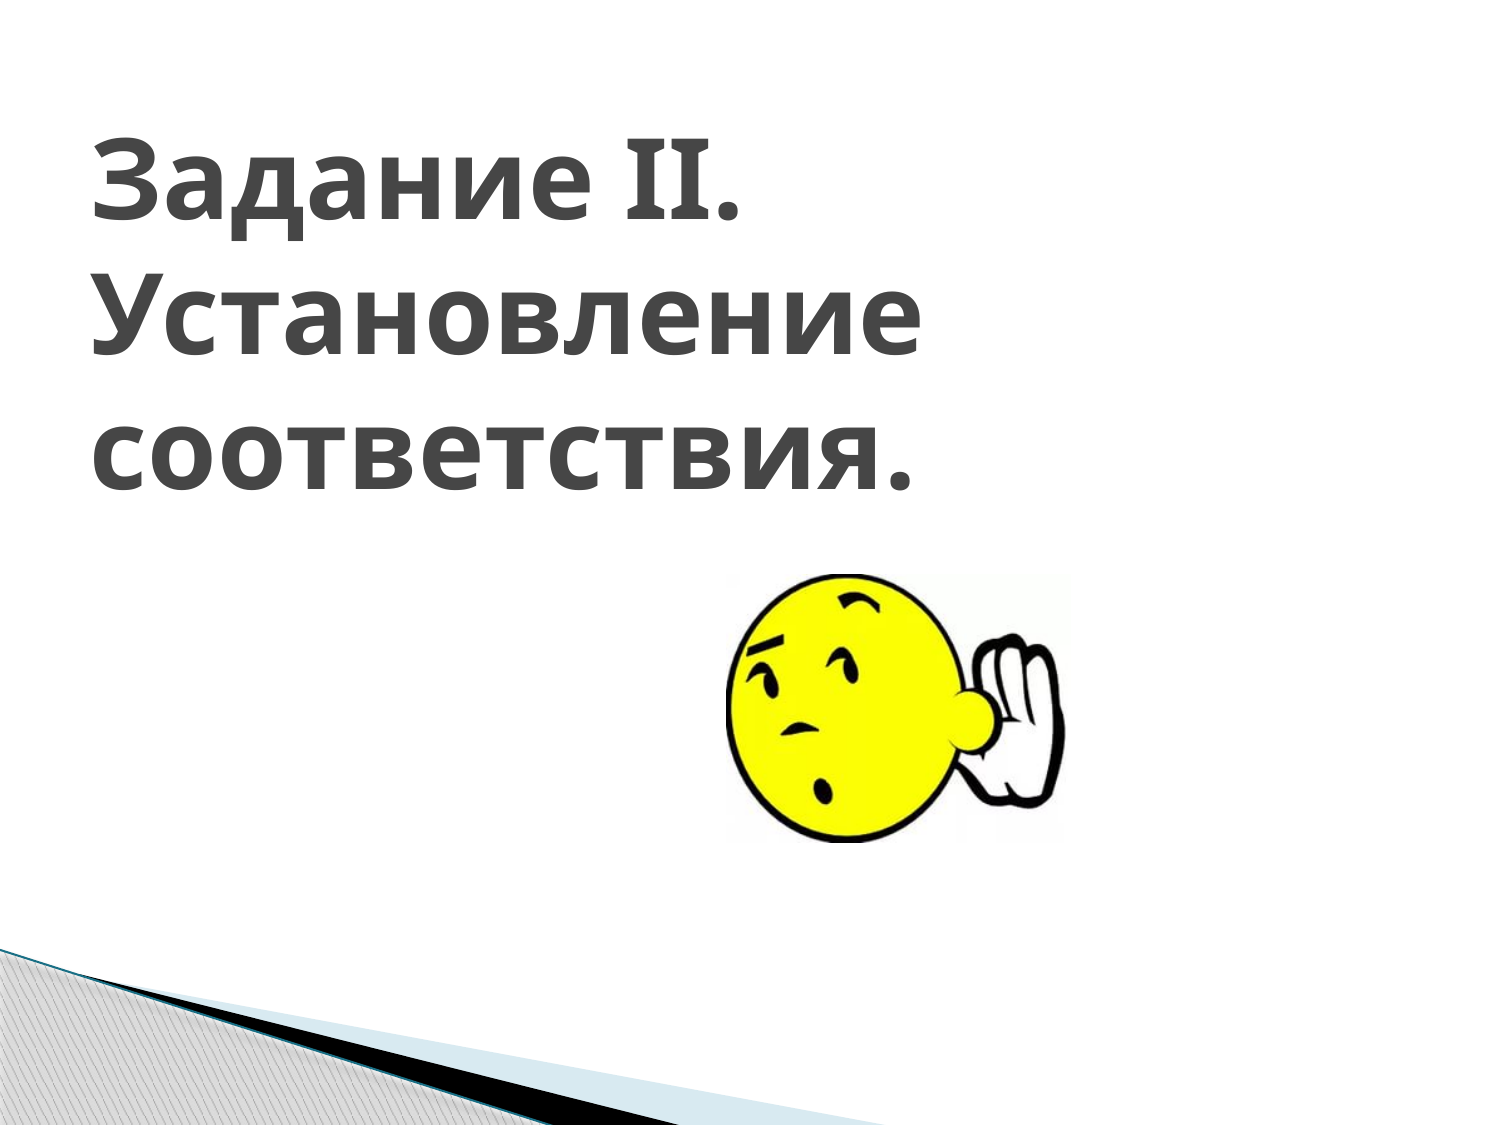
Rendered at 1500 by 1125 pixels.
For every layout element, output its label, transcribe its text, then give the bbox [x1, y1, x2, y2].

title Задание II. Установление соответствия. [75, 45, 1400, 575]
picture [726, 574, 1071, 844]
